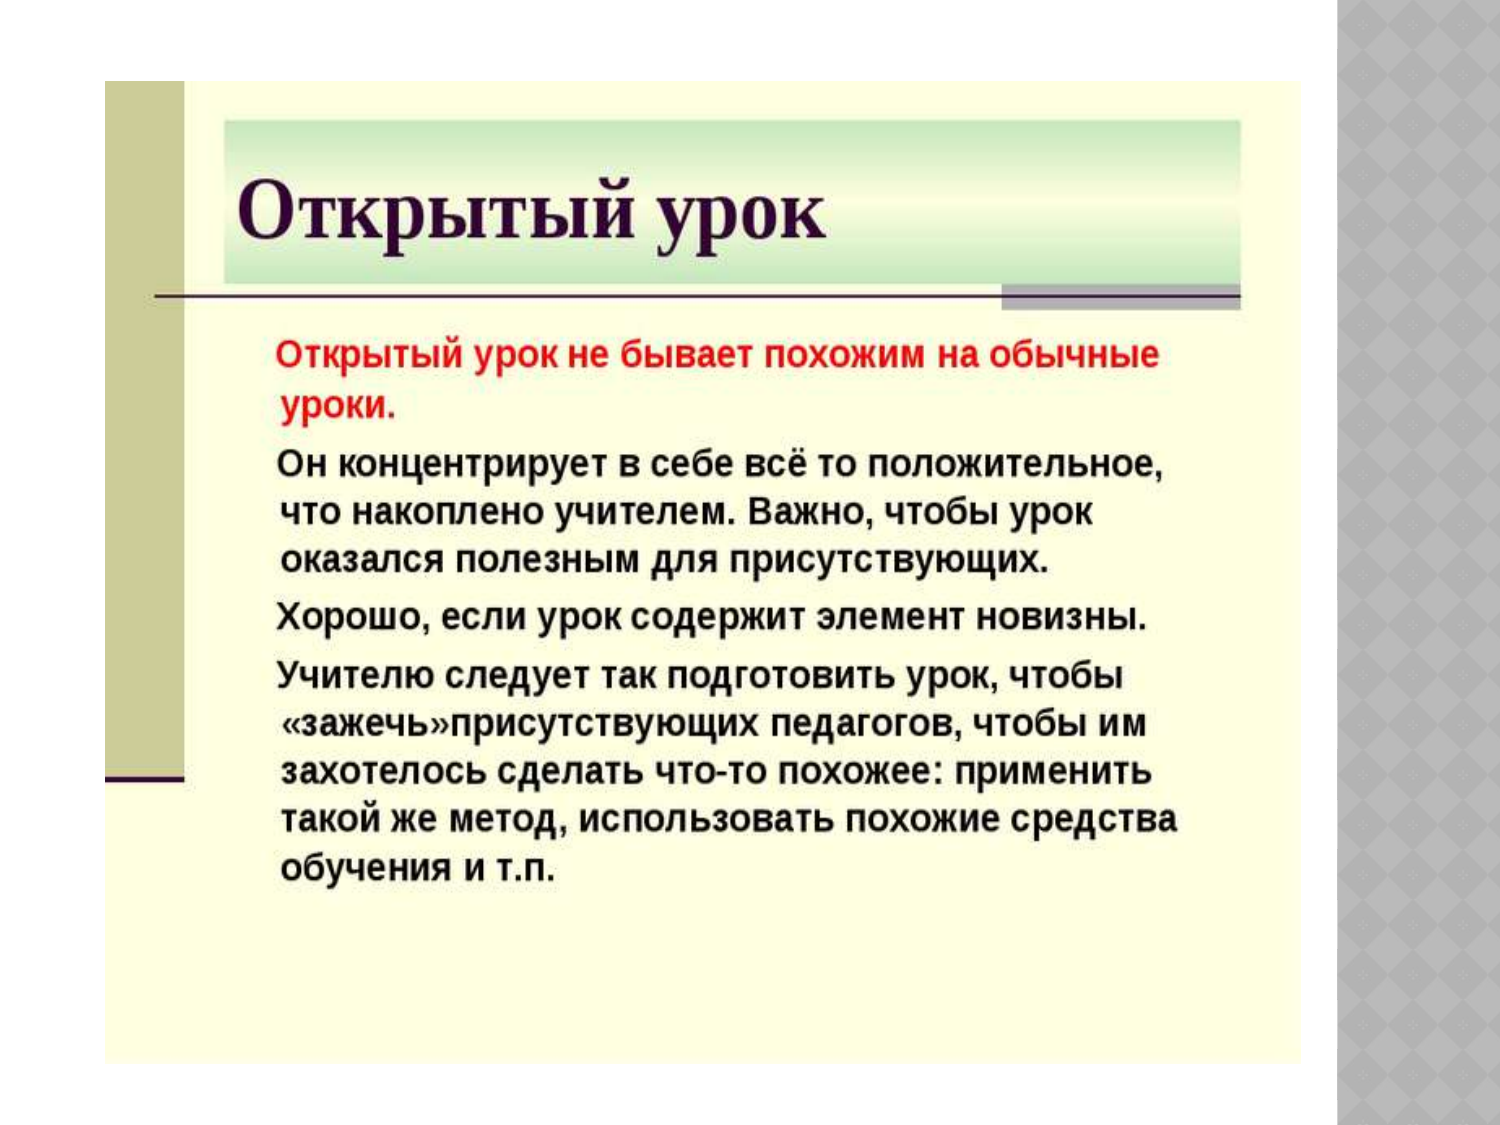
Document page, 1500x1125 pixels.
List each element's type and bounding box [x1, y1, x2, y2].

picture [105, 81, 1302, 1065]
